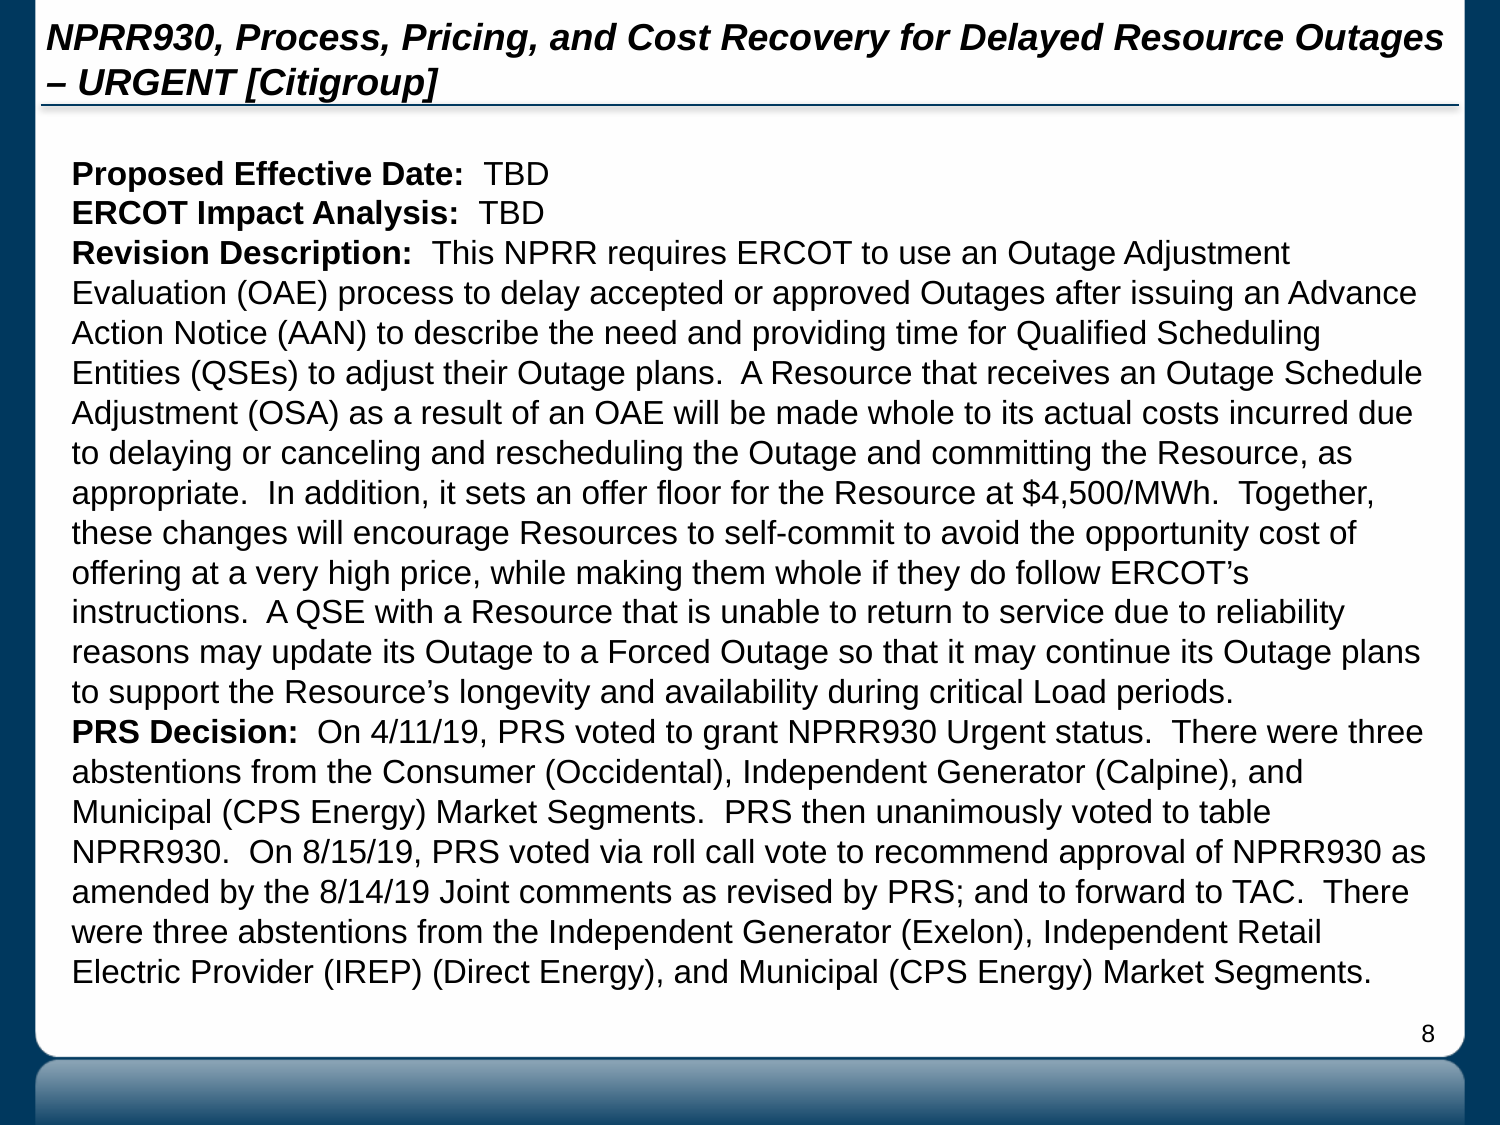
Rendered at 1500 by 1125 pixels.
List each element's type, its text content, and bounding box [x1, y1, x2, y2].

text_box Proposed Effective Date: TBD ERCOT Impact Analysis: TBD Revision Description: This NPRR requires ERCOT to use an Outage Adjustment Evaluation (OAE) process to delay accepted or approved Outages after issuing an Advance Action Notice (AAN) to describe the need and providing time for Qualified Scheduling Entities (QSEs) to adjust their Outage plans. A Resource that receives an Outage Schedule Adjustment (OSA) as a result of an OAE will be made whole to its actual costs incurred due to delaying or canceling and rescheduling the Outage and committing the Resource, as appropriate. In addition, it sets an offer floor for the Resource at $4,500/MWh. Together, these changes will encourage Resources to self-commit to avoid the opportunity cost of offering at a very high price, while making them whole if they do follow ERCOT’s instructions. A QSE with a Resource that is unable to return to service due to reliability reasons may update its Outage to a Forced Outage so that it may continue its Outage plans to support the Resource’s longevity and availability during critical Load periods. PRS Decision: On 4/11/19, PRS voted to grant NPRR930 Urgent status. There were three abstentions from the Consumer (Occidental), Independent Generator (Calpine), and Municipal (CPS Energy) Market Segments. PRS then unanimously voted to table NPRR930. On 8/15/19, PRS voted via roll call vote to recommend approval of NPRR930 as amended by the 8/14/19 Joint comments as revised by PRS; and to forward to TAC. There were three abstentions from the Independent Generator (Exelon), Independent Retail Electric Provider (IREP) (Direct Energy), and Municipal (CPS Energy) Market Segments. [56, 144, 1448, 998]
picture [35, 0, 1465, 1125]
title NPRR930, Process, Pricing, and Cost Recovery for Delayed Resource Outages – URGENT [Citigroup] [31, 20, 1464, 97]
